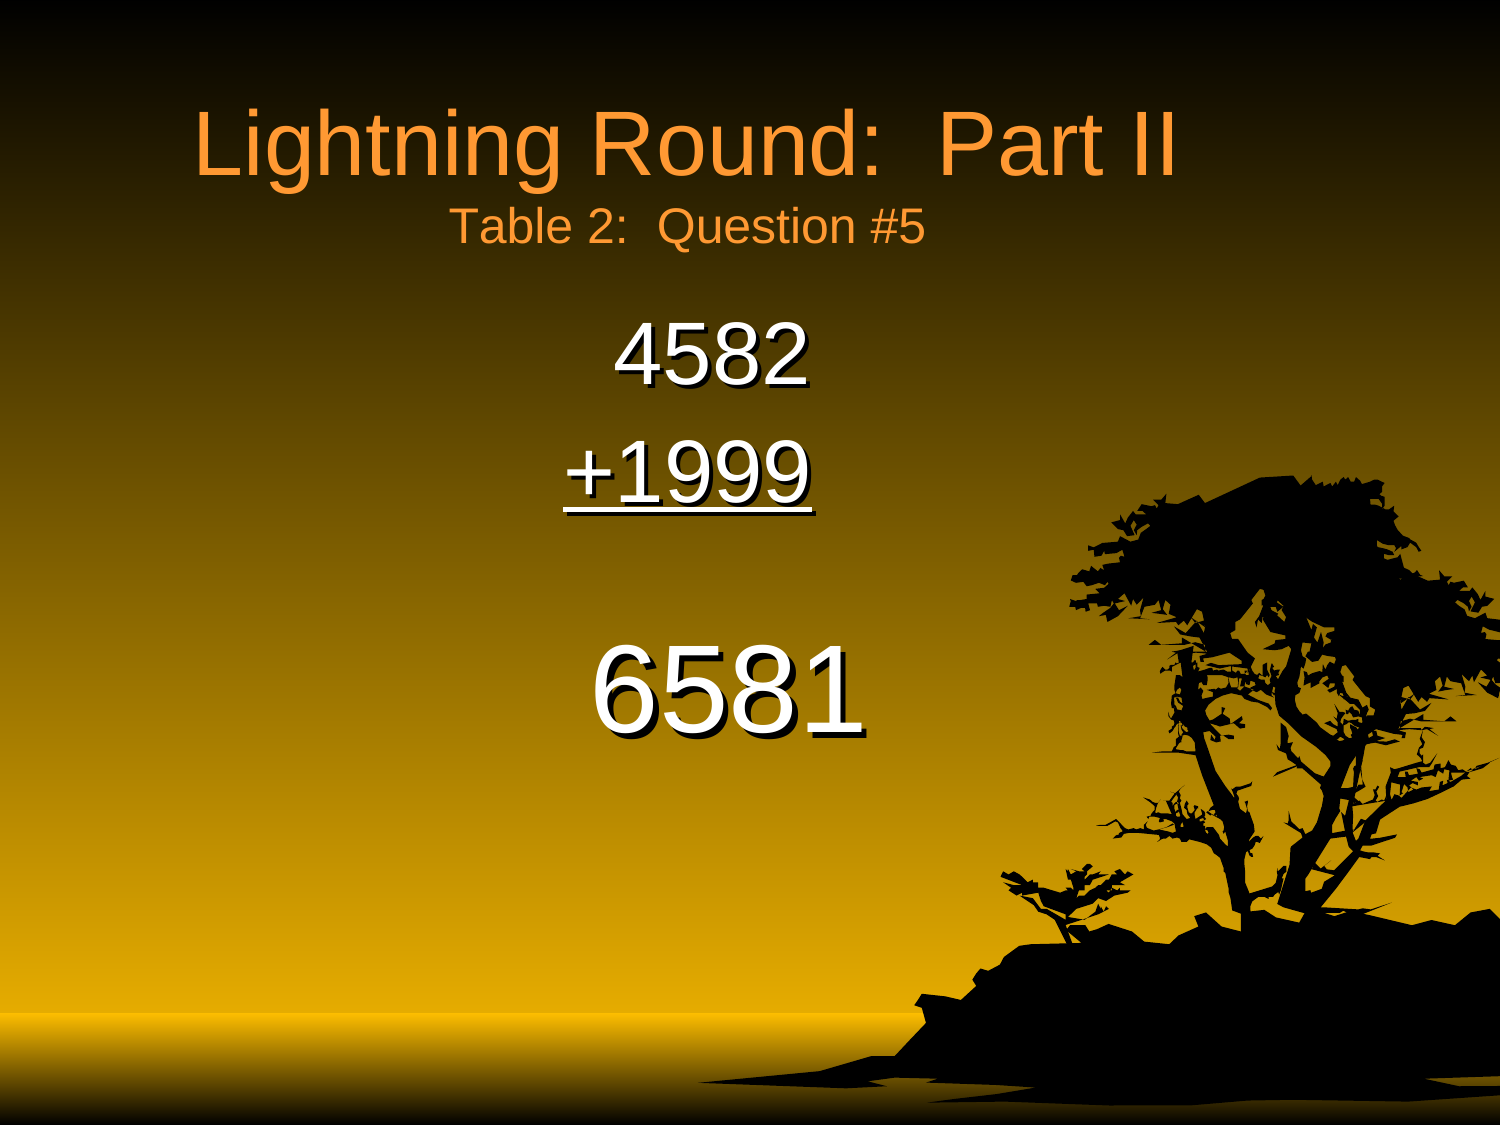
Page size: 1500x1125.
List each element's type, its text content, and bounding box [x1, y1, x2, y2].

title Lightning Round: Part II Table 2: Question #5 [50, 74, 1325, 263]
list 4582 +1999 [50, 299, 1325, 650]
text_box 6581 [575, 599, 975, 766]
